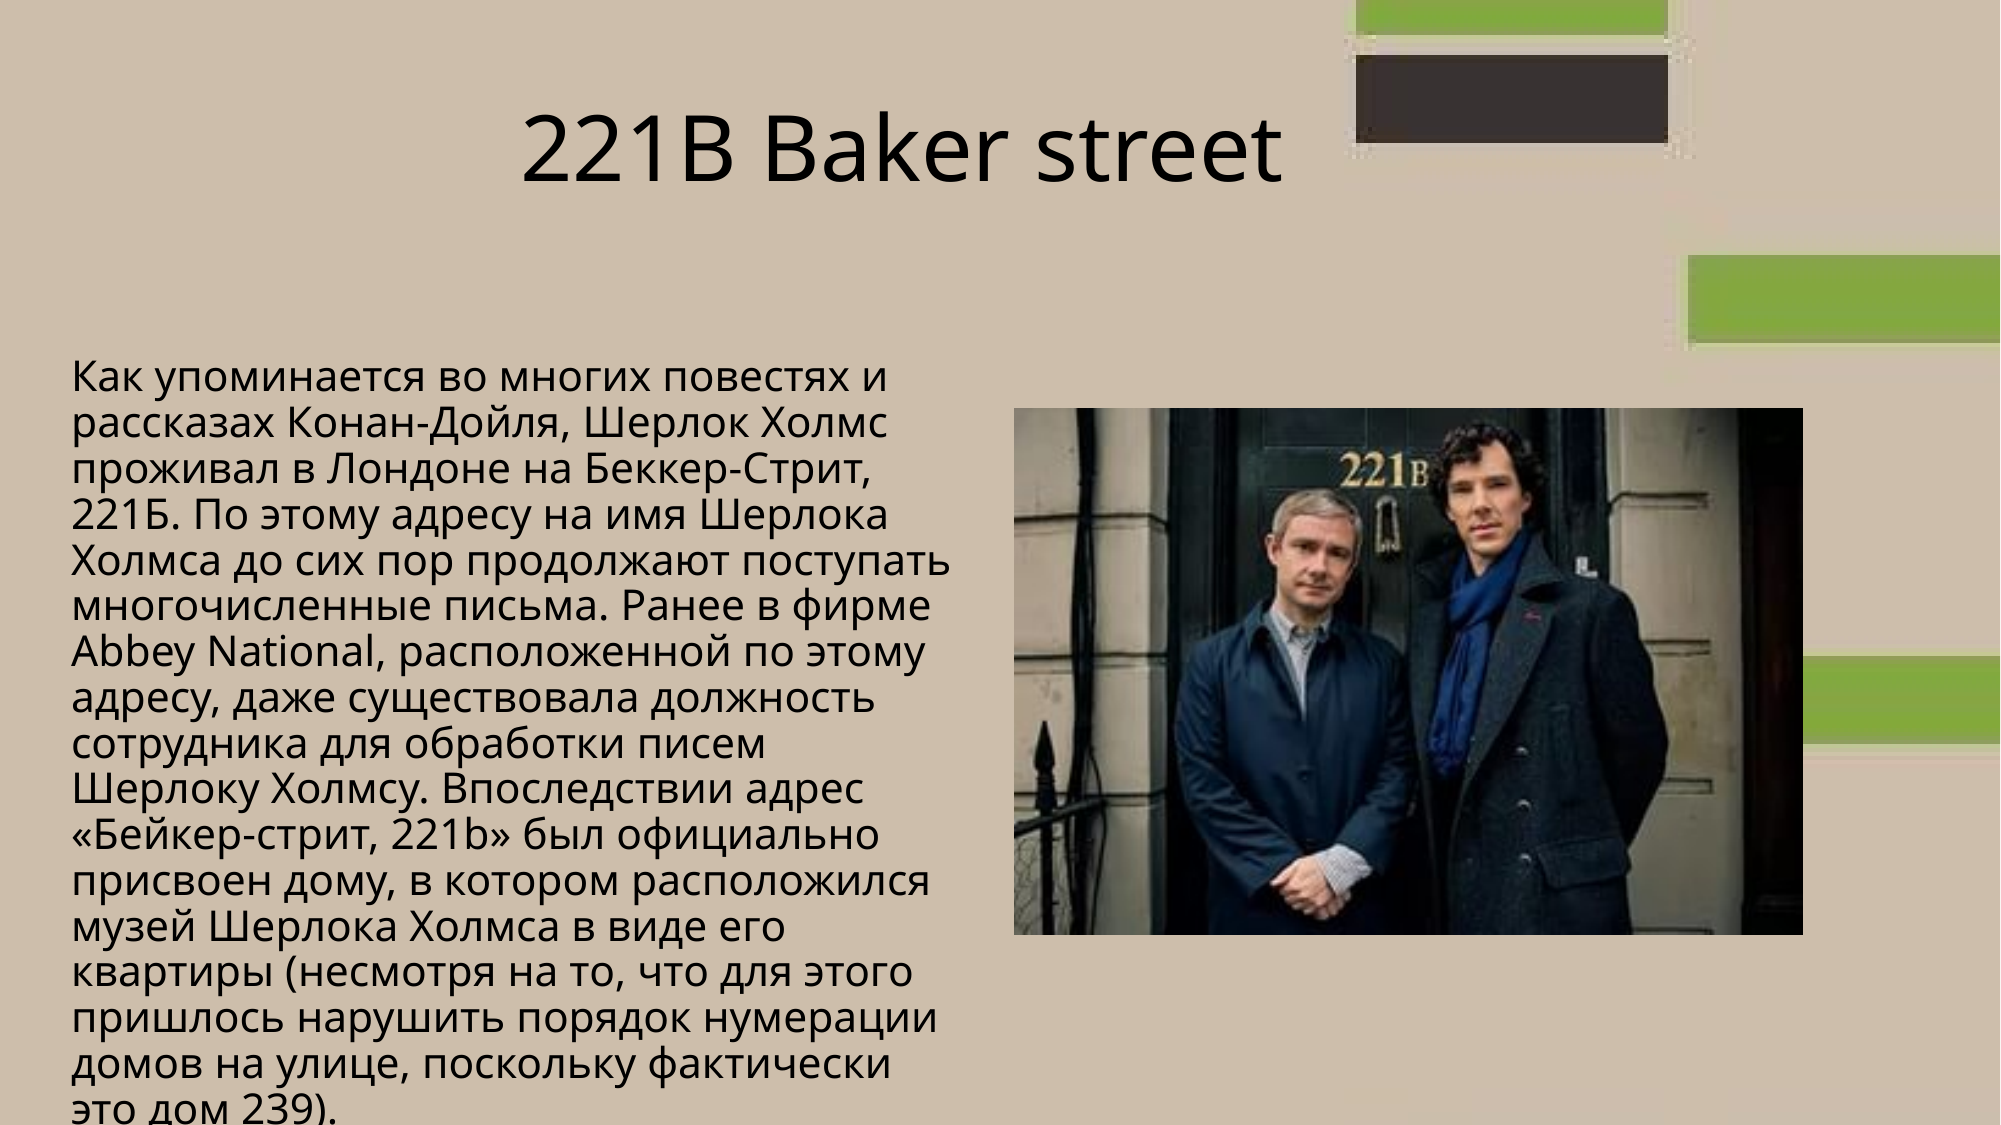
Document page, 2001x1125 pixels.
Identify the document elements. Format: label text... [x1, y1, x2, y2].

picture [0, 0, 2001, 1125]
title 221B Baker street [504, 42, 2000, 261]
list Как упоминается во многих повестях и рассказах Конан-Дойля, Шерлок Холмс проживал в Лондоне на Беккер-Стрит, 221Б. По этому адресу на имя Шерлока Холмса до сих пор продолжают поступать многочисленные письма. Ранее в фирме Abbey National, расположенной по этому адресу, даже существовала должность сотрудника для обработки писем Шерлоку Холмсу. Впоследствии адрес «Бейкер-стрит, 221b» был официально присвоен дому, в котором расположился музей Шерлока Холмса в виде его квартиры (несмотря на то, что для этого пришлось нарушить порядок нумерации домов на улице, поскольку фактически это дом 239). [55, 301, 970, 1125]
